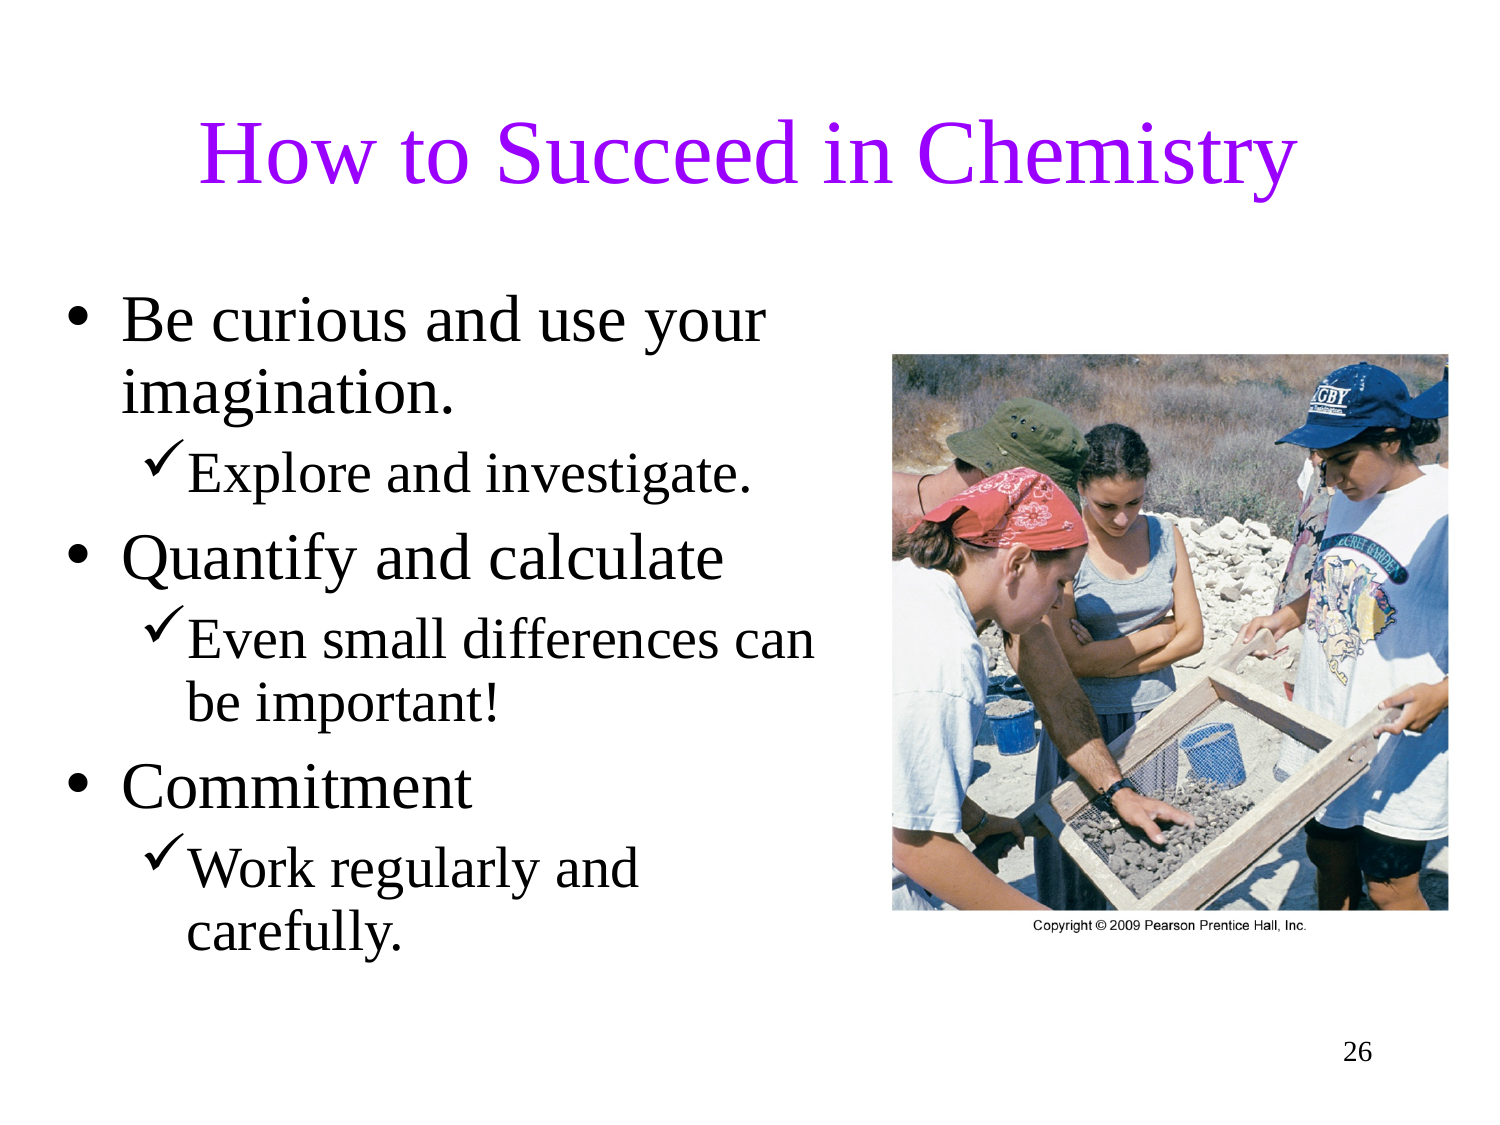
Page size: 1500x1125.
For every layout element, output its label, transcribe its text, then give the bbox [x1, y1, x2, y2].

picture [887, 349, 1453, 938]
text_box How to Succeed in Chemistry [0, 52, 1500, 241]
text_box <number> [1074, 1024, 1388, 1100]
text_box Be curious and use your imagination. Explore and investigate. Quantify and calculate Even small differences can be important! Commitment Work regularly and carefully. [49, 276, 838, 1002]
